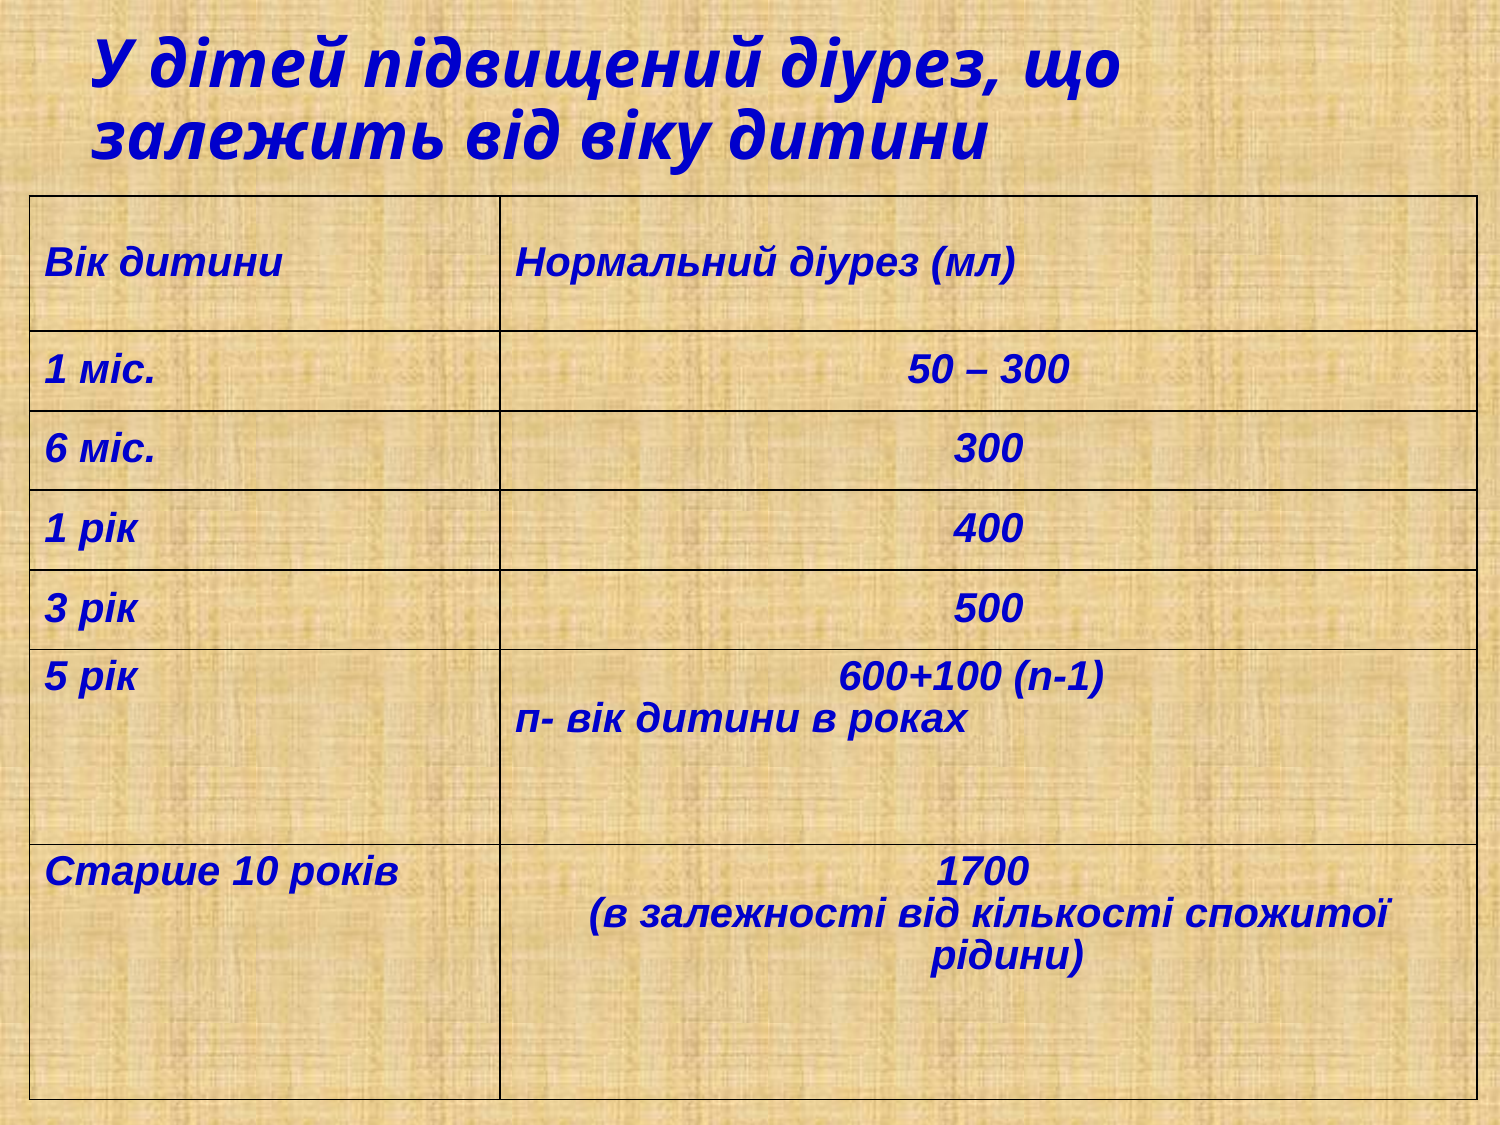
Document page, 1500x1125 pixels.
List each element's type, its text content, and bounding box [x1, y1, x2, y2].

table_cell 300 [501, 412, 1476, 489]
table_cell 400 [501, 491, 1476, 569]
table_cell 50 – 300 [501, 332, 1476, 410]
table_cell 500 [501, 571, 1476, 649]
table_header Нормальний діурез (мл) [501, 197, 1476, 330]
table_cell 3 рік [30, 571, 499, 649]
title У дітей підвищений діурез, що залежить від віку дитини [76, 30, 1428, 173]
picture [0, 0, 1500, 1125]
table_cell 1 міс. [30, 332, 499, 410]
table_cell Старше 10 років [30, 845, 499, 1099]
table_cell 6 міс. [30, 412, 499, 489]
table_header Вік дитини [30, 197, 499, 330]
table_cell 1 рік [30, 491, 499, 569]
table_cell 1700 (в залежності від кількості спожитої рідини) [501, 845, 1476, 1099]
table_cell 600+100 (n-1) п- вік дитини в роках [501, 650, 1476, 844]
table_cell 5 рік [30, 650, 499, 844]
